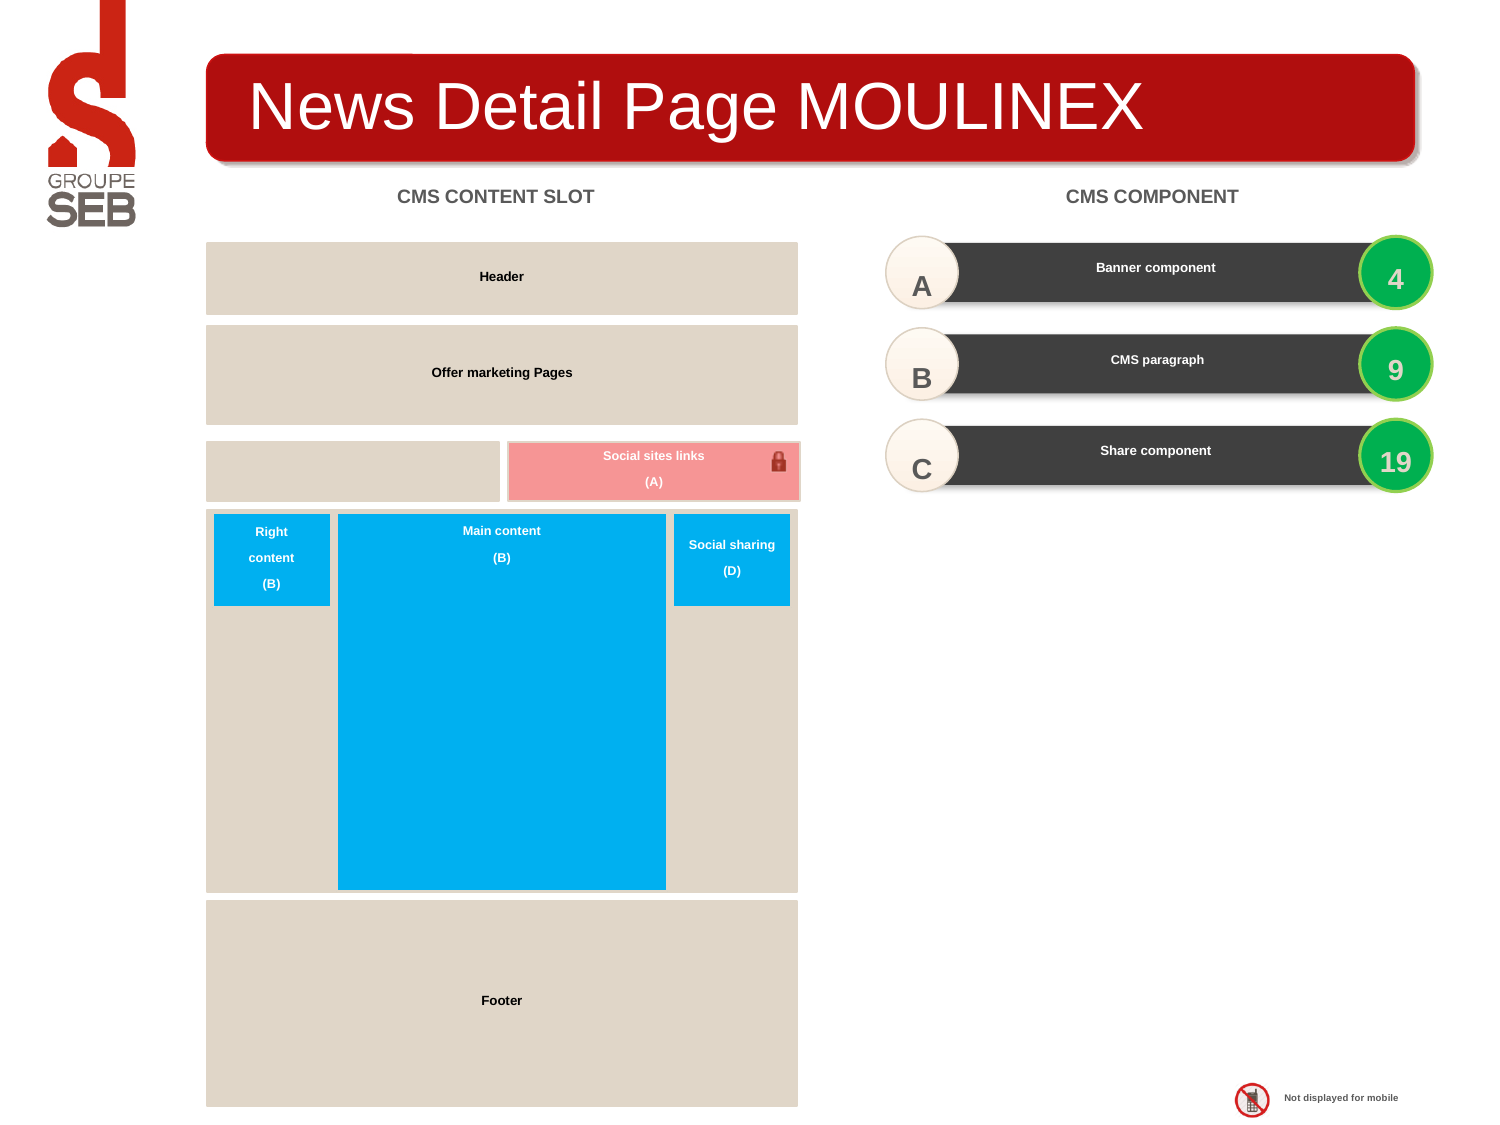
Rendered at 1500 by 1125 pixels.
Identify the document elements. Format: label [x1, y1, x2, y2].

text_box [204, 241, 799, 316]
text_box [205, 324, 799, 426]
text_box [206, 441, 801, 501]
text_box [885, 327, 1433, 401]
title [234, 56, 1400, 149]
text_box [204, 899, 799, 1108]
picture [1233, 1081, 1270, 1118]
picture [0, 0, 182, 266]
text_box [206, 509, 798, 893]
text_box [885, 236, 1433, 309]
text_box [218, 172, 774, 228]
text_box [885, 418, 1433, 492]
text_box [981, 172, 1324, 228]
text_box [1270, 1082, 1500, 1117]
